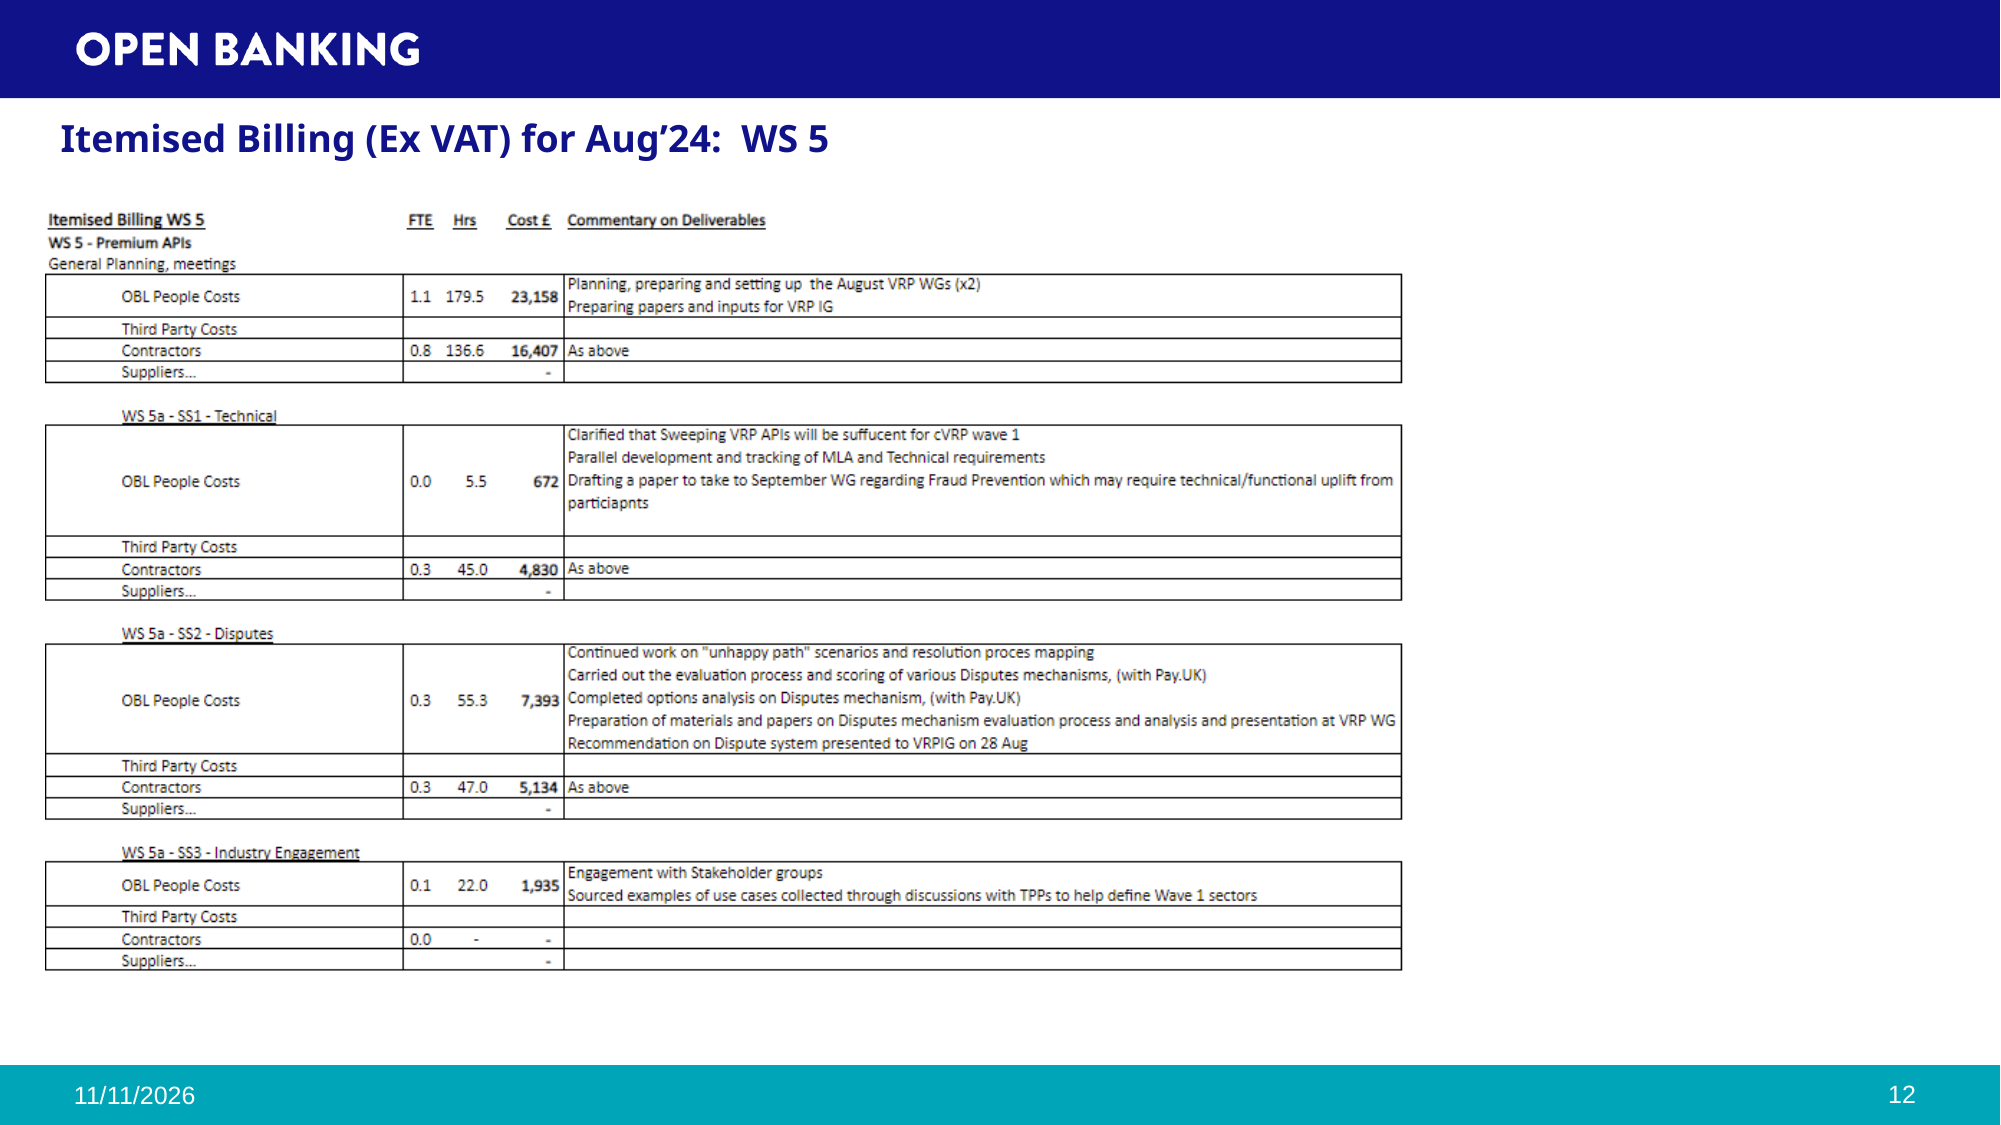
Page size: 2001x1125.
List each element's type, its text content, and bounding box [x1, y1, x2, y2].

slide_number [59, 1065, 509, 1125]
footer [662, 1064, 1338, 1124]
picture [43, 0, 452, 99]
slide_number 12 [1412, 1064, 1932, 1124]
picture [44, 207, 1411, 986]
title Itemised Billing (Ex VAT) for Aug’24: WS 5 [45, 112, 1620, 195]
